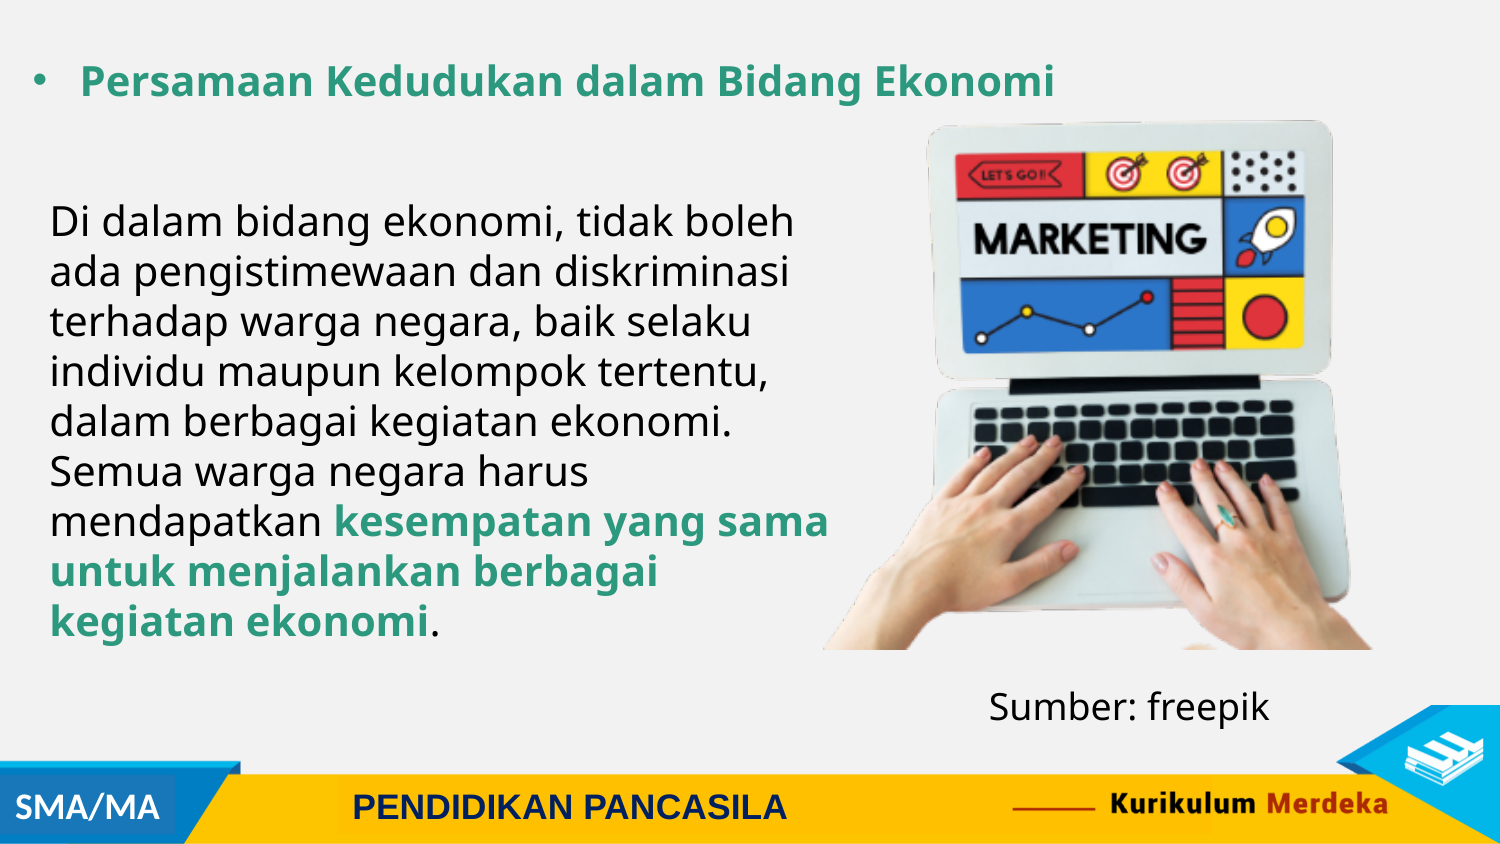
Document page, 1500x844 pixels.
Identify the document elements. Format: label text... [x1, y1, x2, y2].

text_box Sumber: freepik [974, 675, 1285, 704]
text_box Persamaan Kedudukan dalam Bidang Ekonomi [17, 46, 1072, 112]
picture [724, 110, 1500, 651]
text_box Di dalam bidang ekonomi, tidak boleh ada pengistimewaan dan diskriminasi terhadap warga negara, baik selaku individu maupun kelompok tertentu, dalam berbagai kegiatan ekonomi. Semua warga negara harus mendapatkan kesempatan yang sama untuk menjalankan berbagai kegiatan ekonomi. [34, 187, 720, 653]
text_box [0, 705, 1500, 844]
